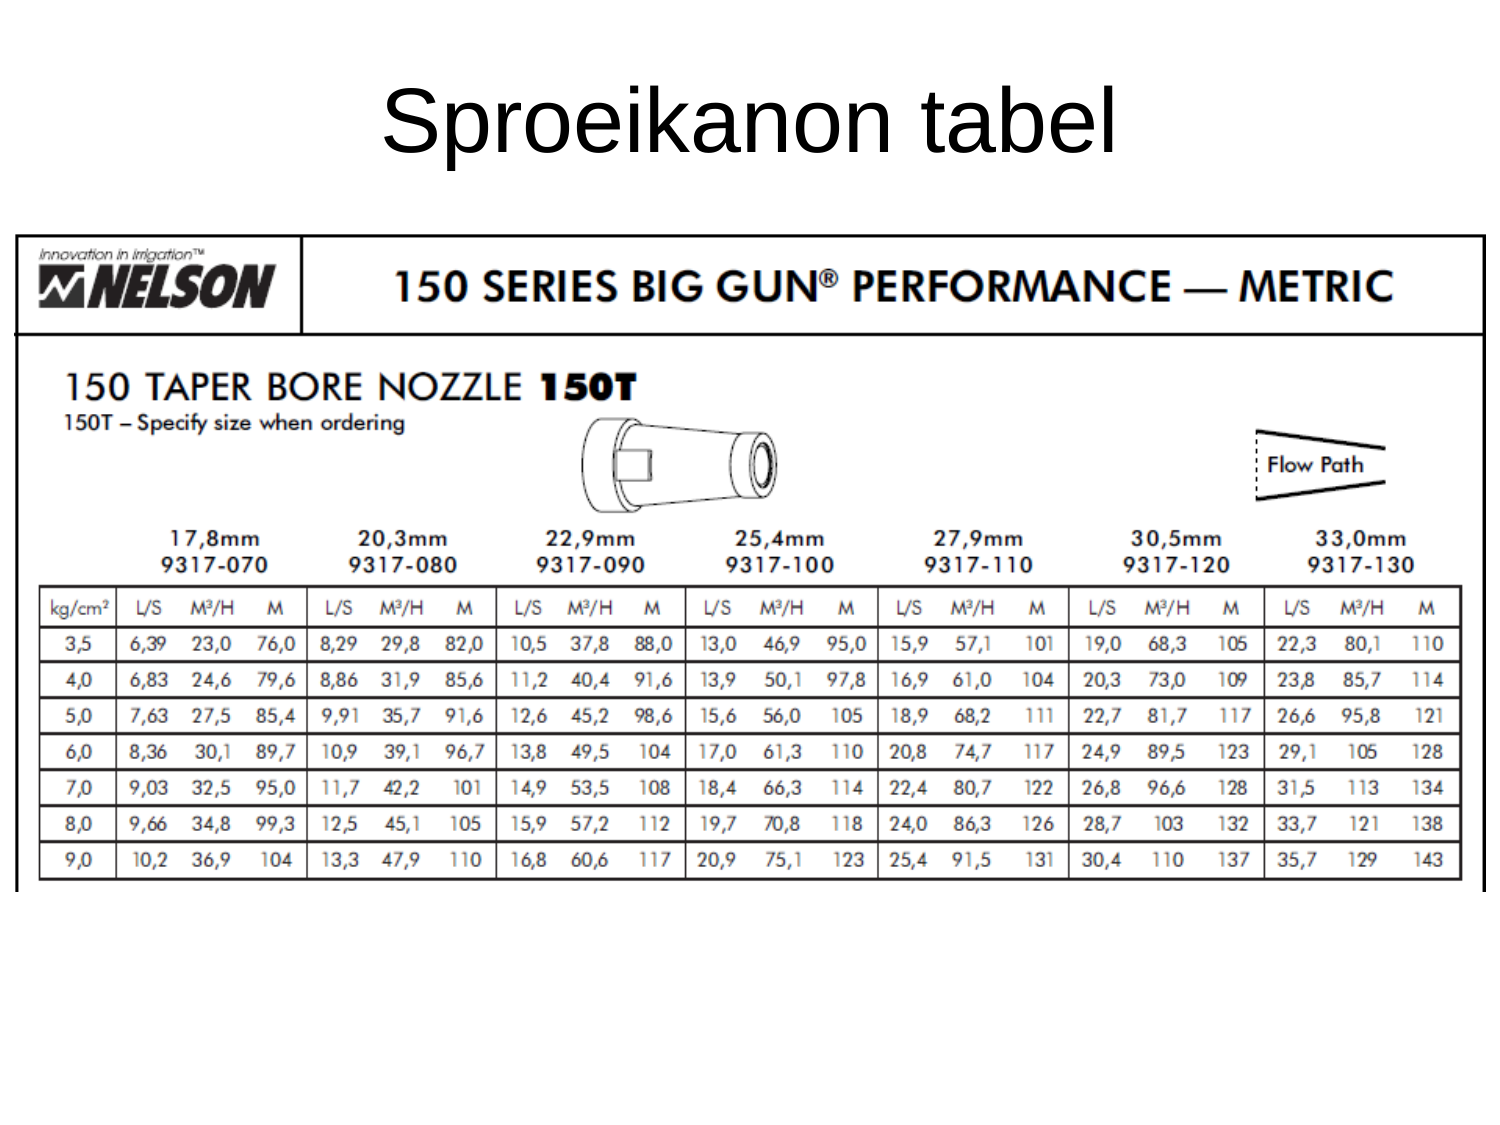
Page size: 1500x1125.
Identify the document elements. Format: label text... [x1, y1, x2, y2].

title Sproeikanon tabel [74, 44, 1426, 188]
picture [14, 233, 1486, 892]
